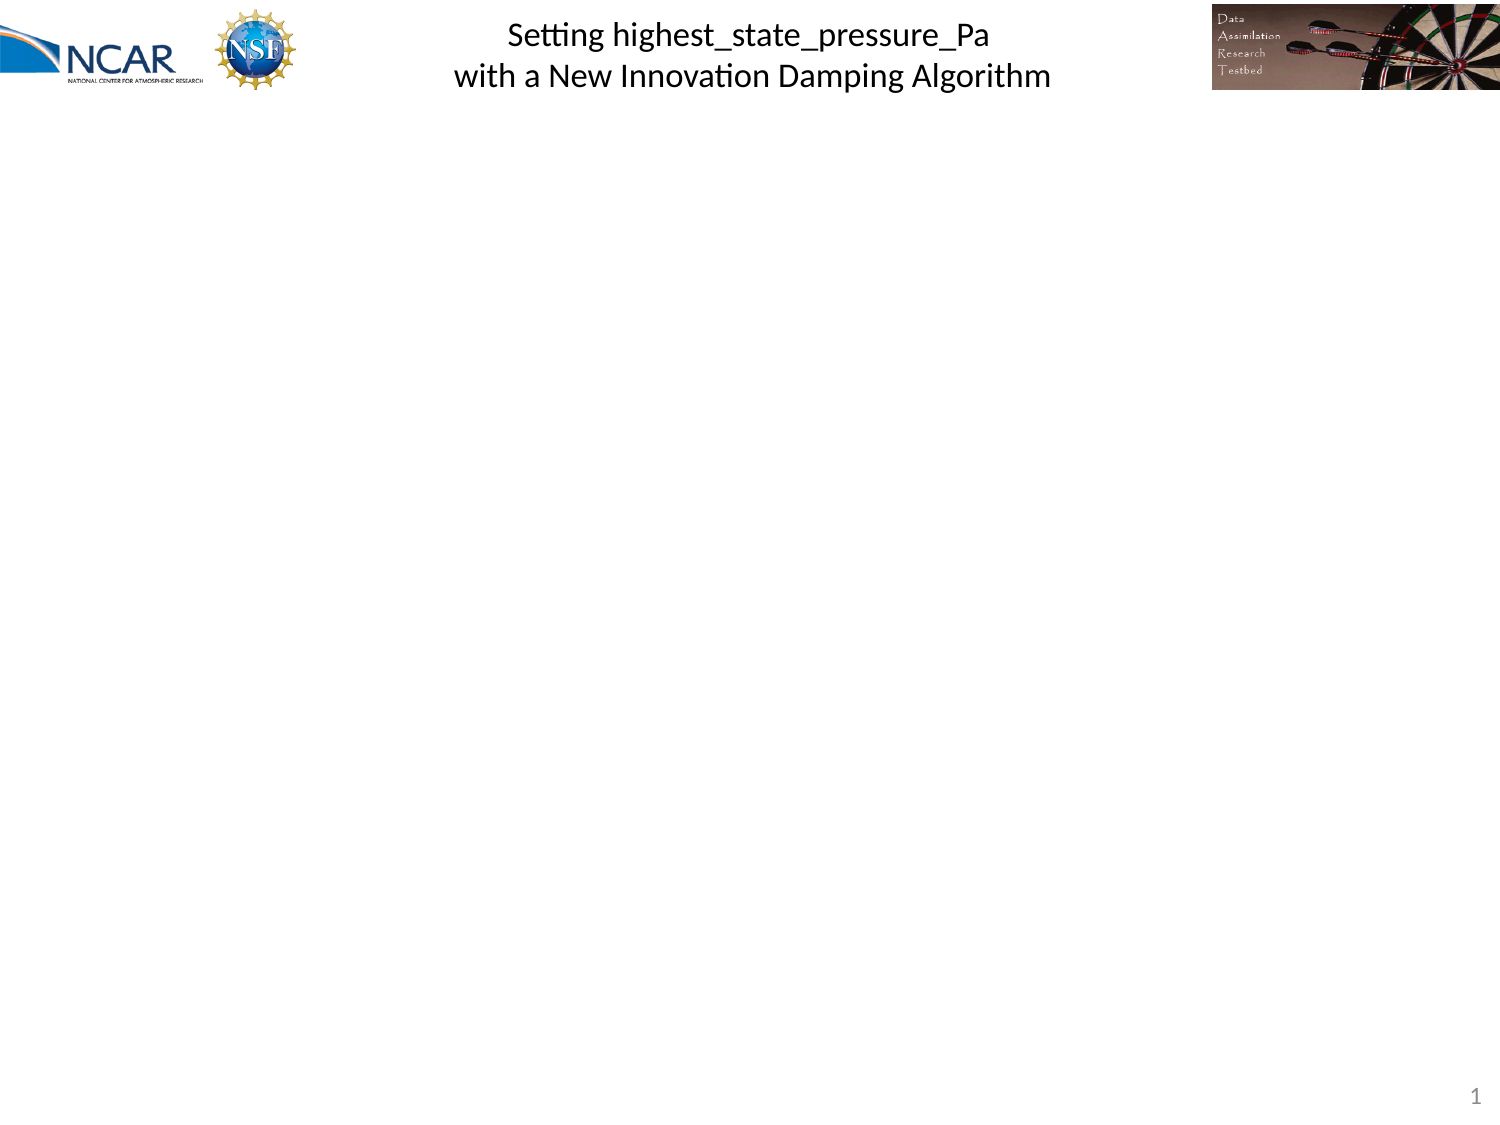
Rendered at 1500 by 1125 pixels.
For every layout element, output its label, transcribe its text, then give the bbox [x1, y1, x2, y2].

picture [213, 7, 297, 91]
picture [1212, 4, 1500, 90]
picture [0, 25, 203, 83]
title Setting highest_state_pressure_Pa with a New Innovation Damping Algorithm [315, 3, 1190, 103]
slide_number 1 [1425, 1064, 1498, 1125]
